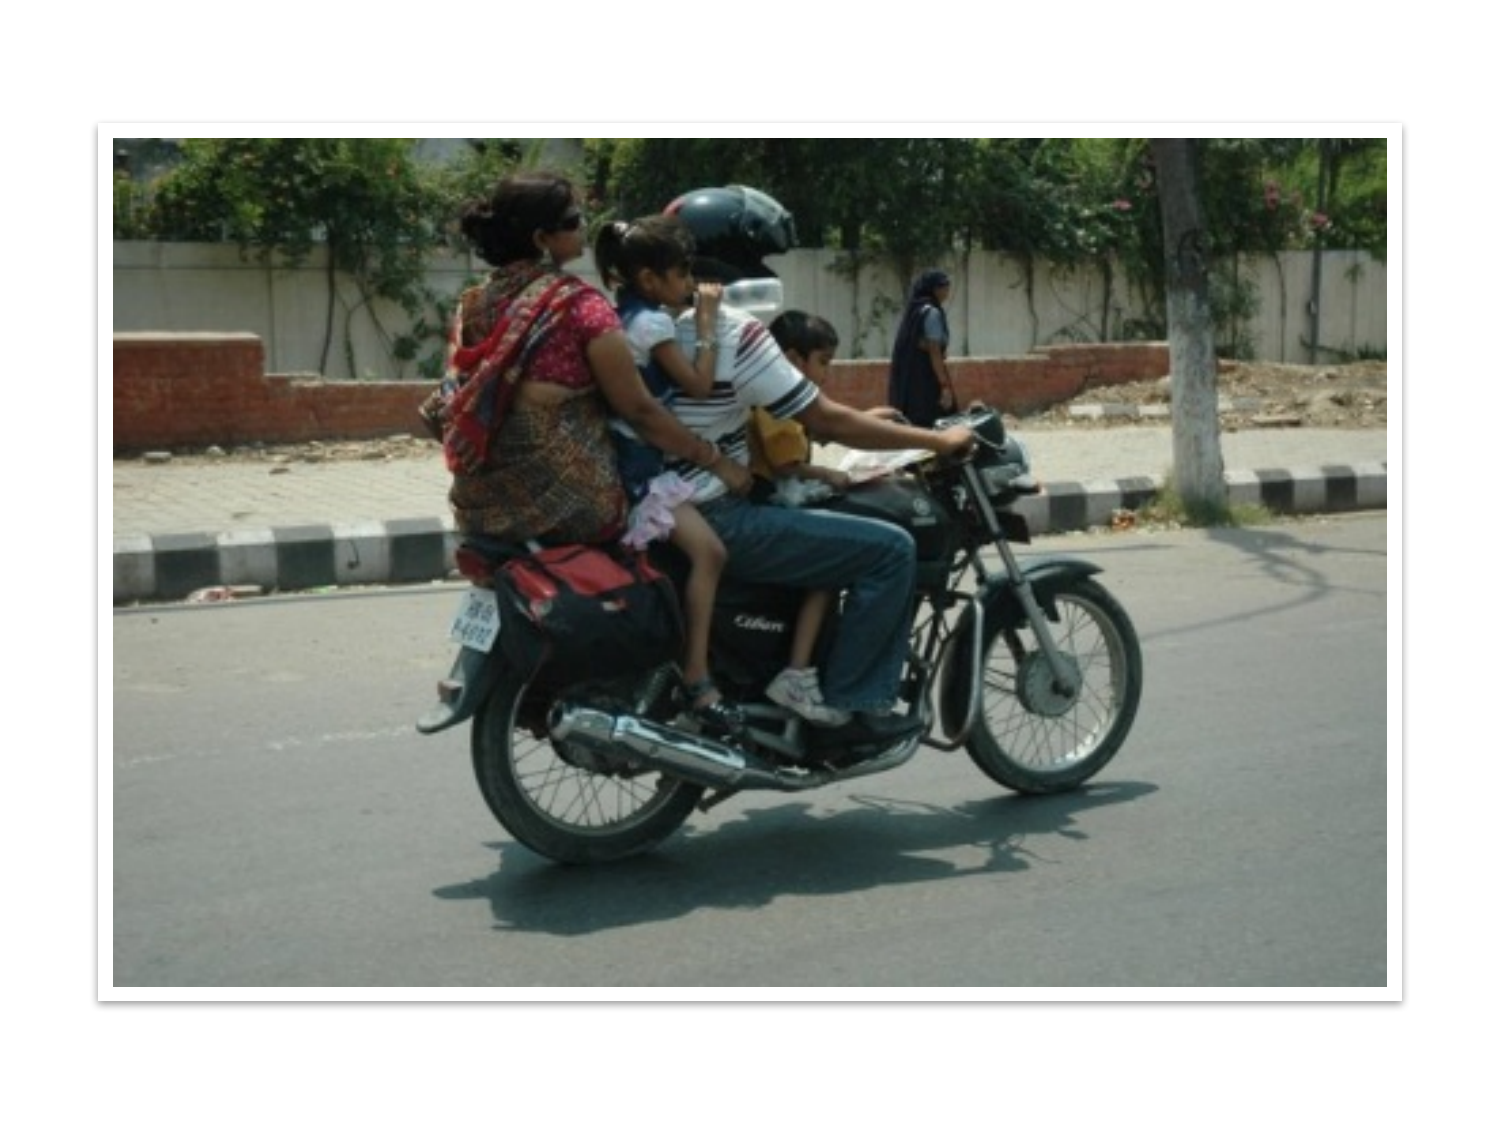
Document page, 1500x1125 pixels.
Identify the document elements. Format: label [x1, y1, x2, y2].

picture [112, 137, 1388, 987]
